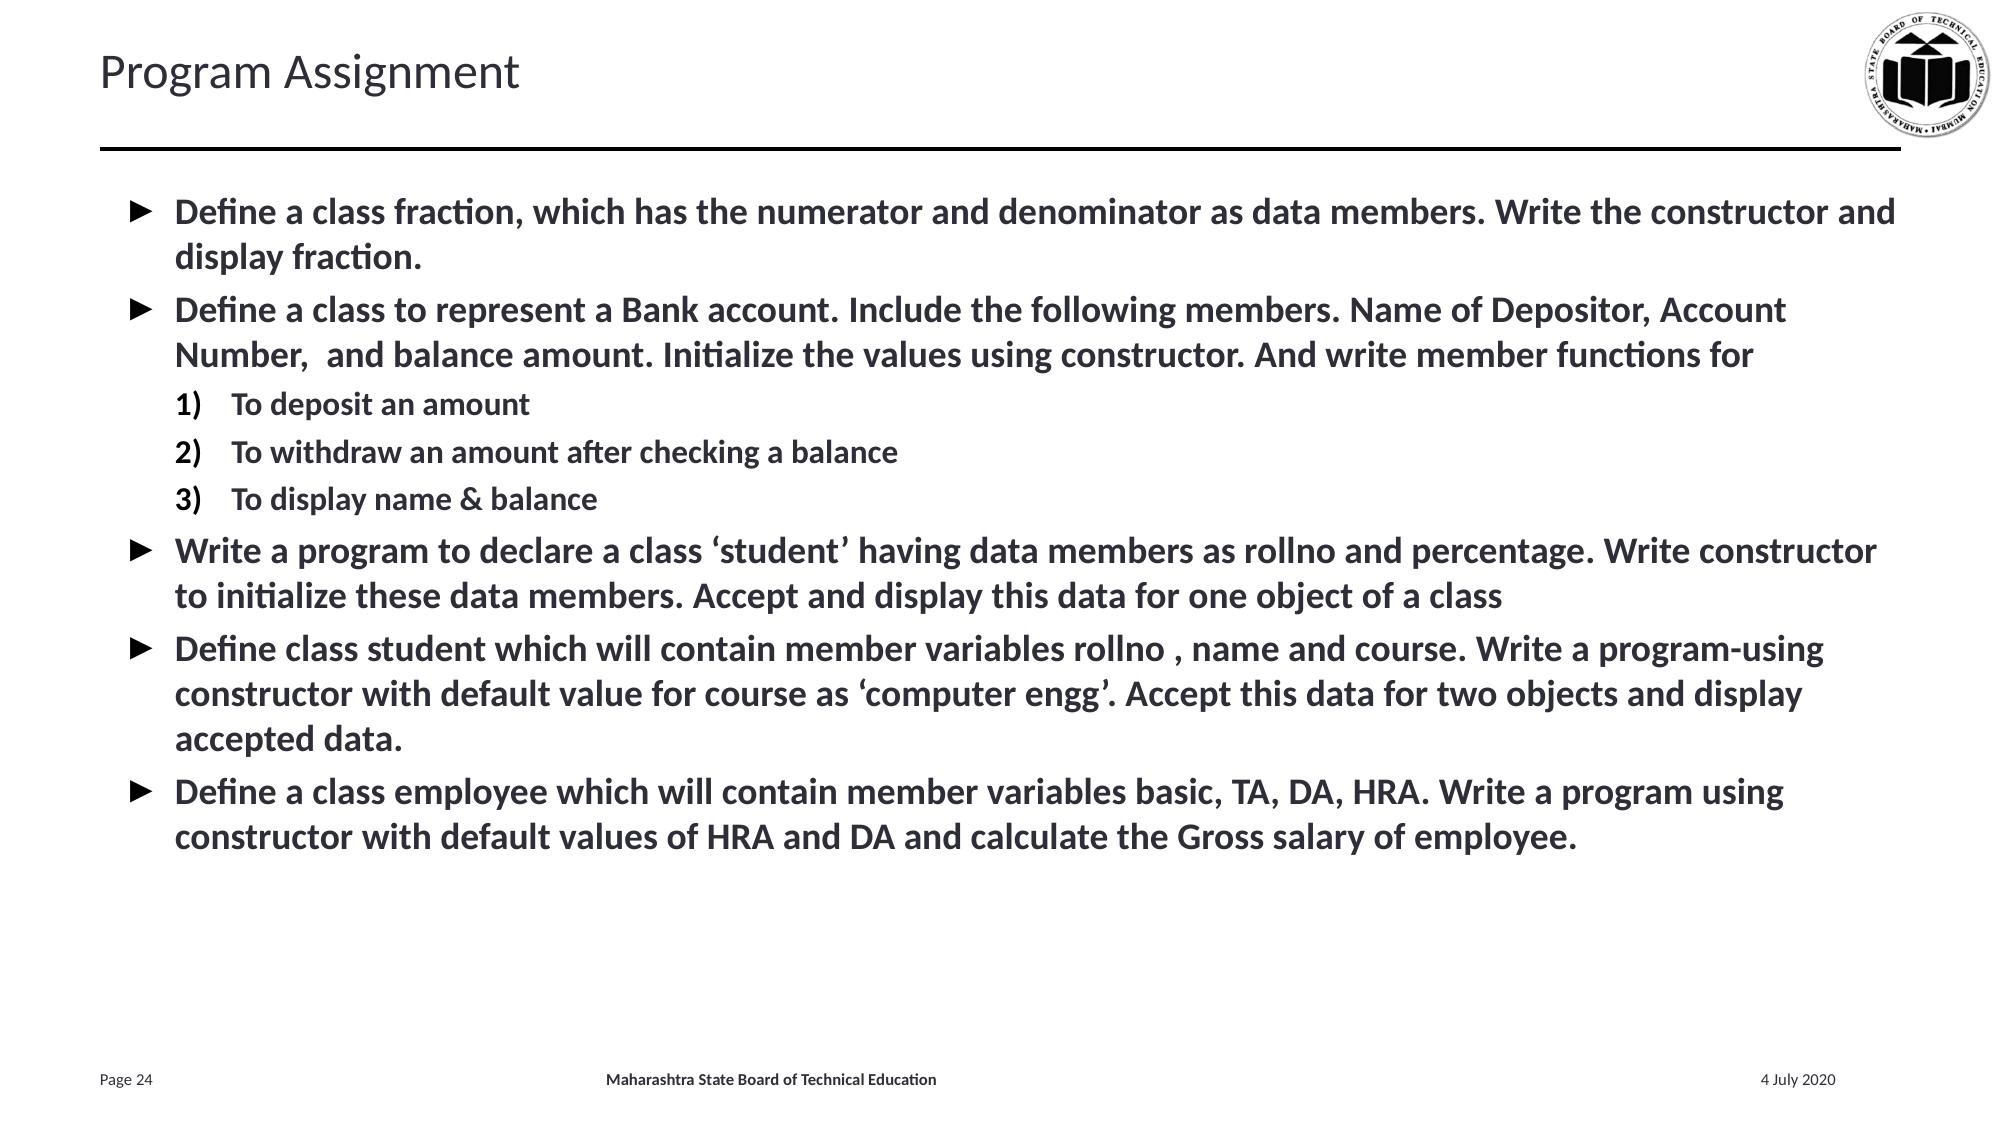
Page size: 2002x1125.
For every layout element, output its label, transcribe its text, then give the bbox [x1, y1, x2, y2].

list Define a class fraction, which has the numerator and denominator as data members. Write the constructor and display fraction. Define a class to represent a Bank account. Include the following members. Name of Depositor, Account Number, and balance amount. Initialize the values using constructor. And write member functions for To deposit an amount To withdraw an amount after checking a balance To display name & balance Write a program to declare a class ‘student’ having data members as rollno and percentage. Write constructor to initialize these data members. Accept and display this data for one object of a class Define class student which will contain member variables rollno , name and course. Write a program-using constructor with default value for course as ‘computer engg’. Accept this data for two objects and display accepted data. Define a class employee which will contain member variables basic, TA, DA, HRA. Write a program using constructor with default values of HRA and DA and calculate the Gross salary of employee. [100, 186, 1901, 999]
title Program Assignment [100, 48, 1901, 146]
picture [1852, 0, 2001, 149]
